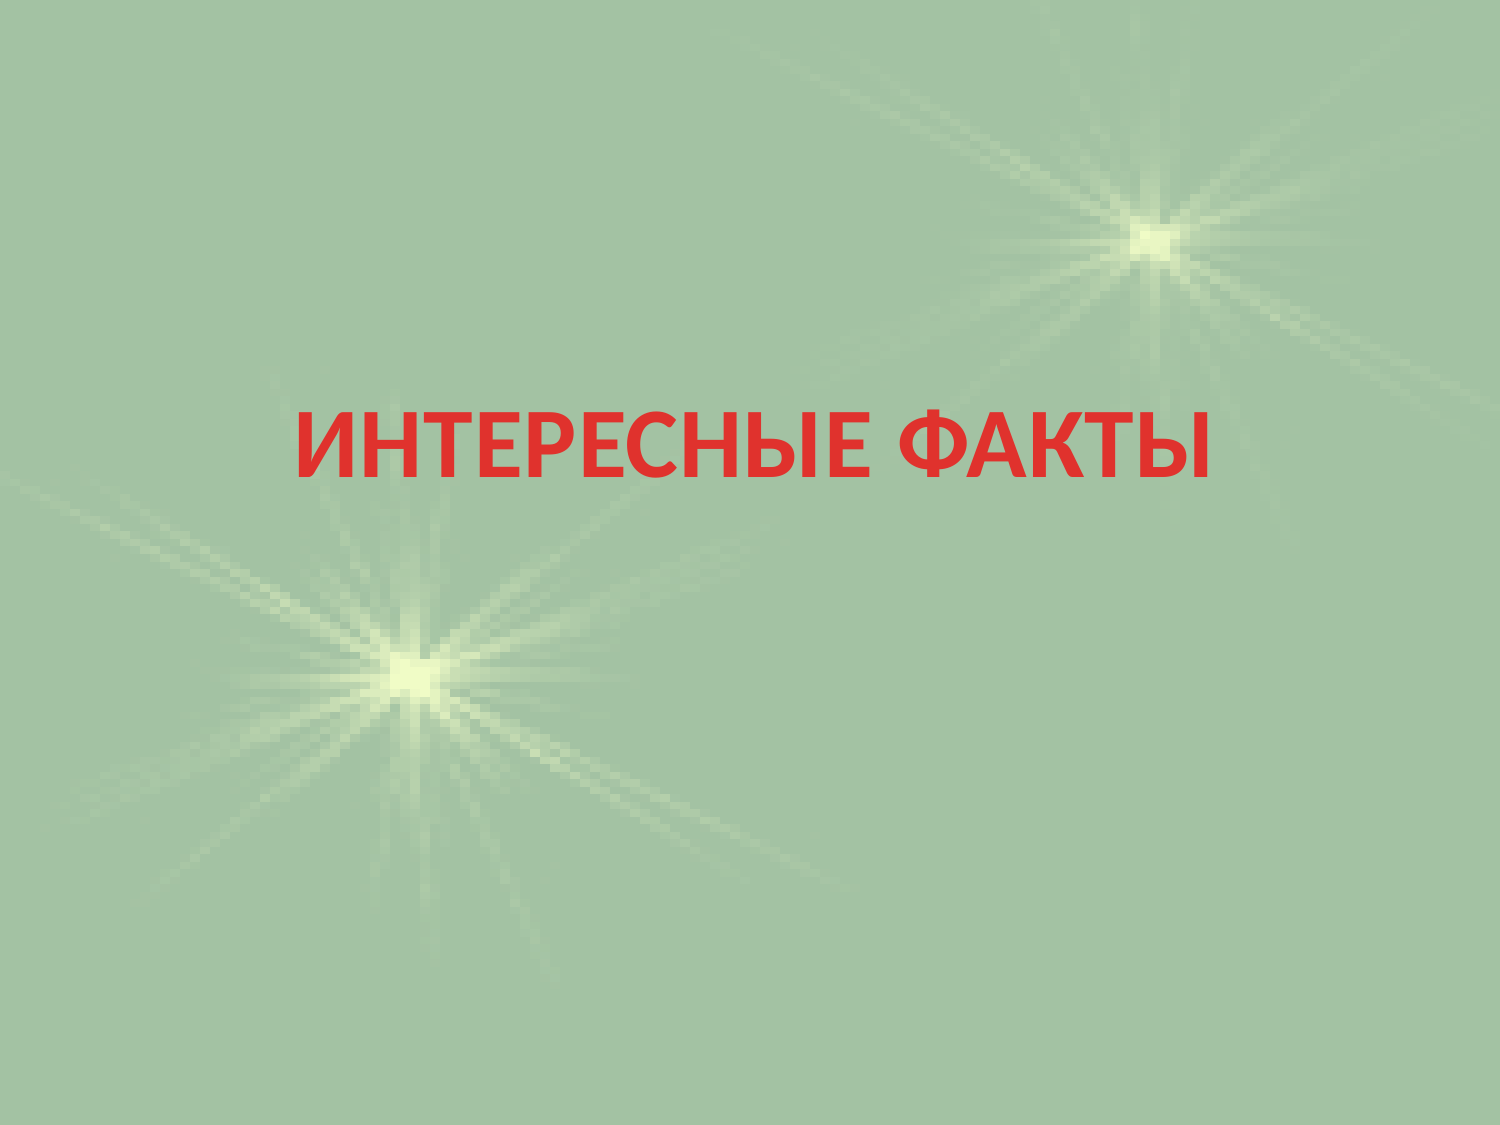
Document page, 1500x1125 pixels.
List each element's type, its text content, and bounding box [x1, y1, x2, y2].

title ИНТЕРЕСНЫЕ ФАКТЫ [117, 316, 1393, 558]
picture [0, 0, 1500, 1125]
